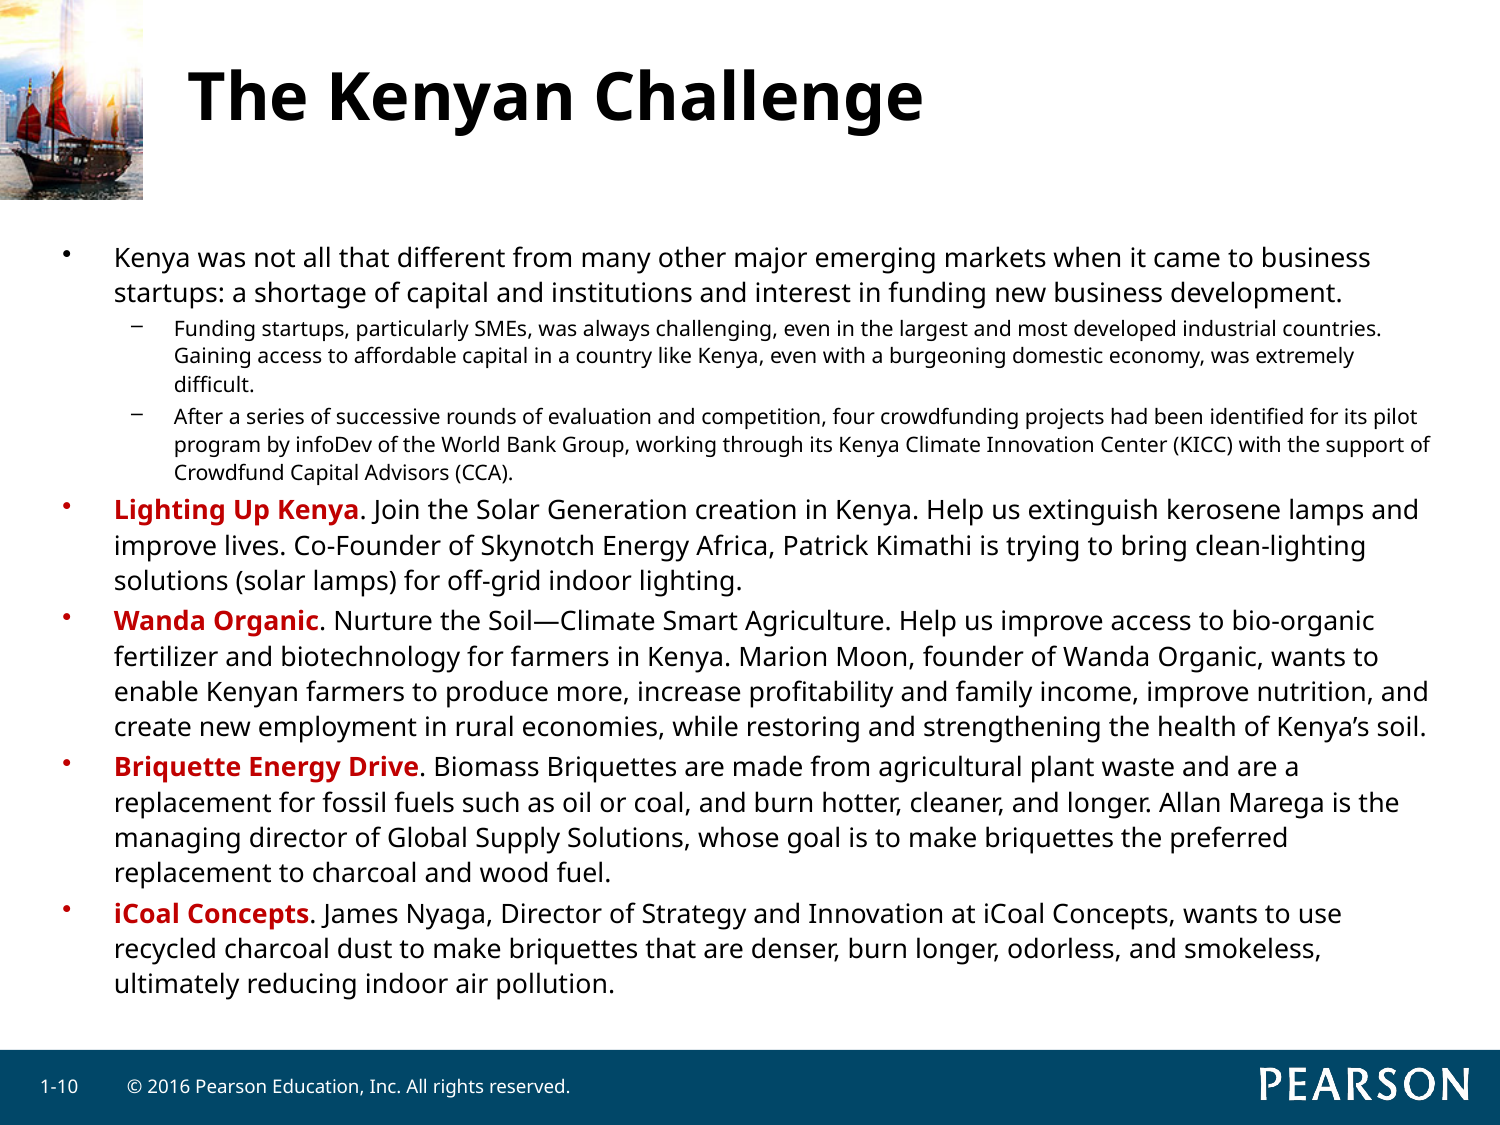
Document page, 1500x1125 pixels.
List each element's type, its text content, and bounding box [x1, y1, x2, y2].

title The Kenyan Challenge [187, 0, 1450, 188]
list Kenya was not all that different from many other major emerging markets when it came to business startups: a shortage of capital and institutions and interest in funding new business development. Funding startups, particularly SMEs, was always challenging, even in the largest and most developed industrial countries. Gaining access to affordable capital in a country like Kenya, even with a burgeoning domestic economy, was extremely difficult. After a series of successive rounds of evaluation and competition, four crowdfunding projects had been identified for its pilot program by infoDev of the World Bank Group, working through its Kenya Climate Innovation Center (KICC) with the support of Crowdfund Capital Advisors (CCA). Lighting Up Kenya. Join the Solar Generation creation in Kenya. Help us extinguish kerosene lamps and improve lives. Co-Founder of Skynotch Energy Africa, Patrick Kimathi is trying to bring clean-lighting solutions (solar lamps) for off-grid indoor lighting. Wanda Organic. Nurture the Soil—Climate Smart Agriculture. Help us improve access to bio-organic fertilizer and biotechnology for farmers in Kenya. Marion Moon, founder of Wanda Organic, wants to enable Kenyan farmers to produce more, increase profitability and family income, improve nutrition, and create new employment in rural economies, while restoring and strengthening the health of Kenya’s soil. Briquette Energy Drive. Biomass Briquettes are made from agricultural plant waste and are a replacement for fossil fuels such as oil or coal, and burn hotter, cleaner, and longer. Allan Marega is the managing director of Global Supply Solutions, whose goal is to make briquettes the preferred replacement to charcoal and wood fuel. iCoal Concepts. James Nyaga, Director of Strategy and Innovation at iCoal Concepts, wants to use recycled charcoal dust to make briquettes that are denser, burn longer, odorless, and smokeless, ultimately reducing indoor air pollution. [62, 237, 1438, 1000]
picture [0, 0, 143, 200]
